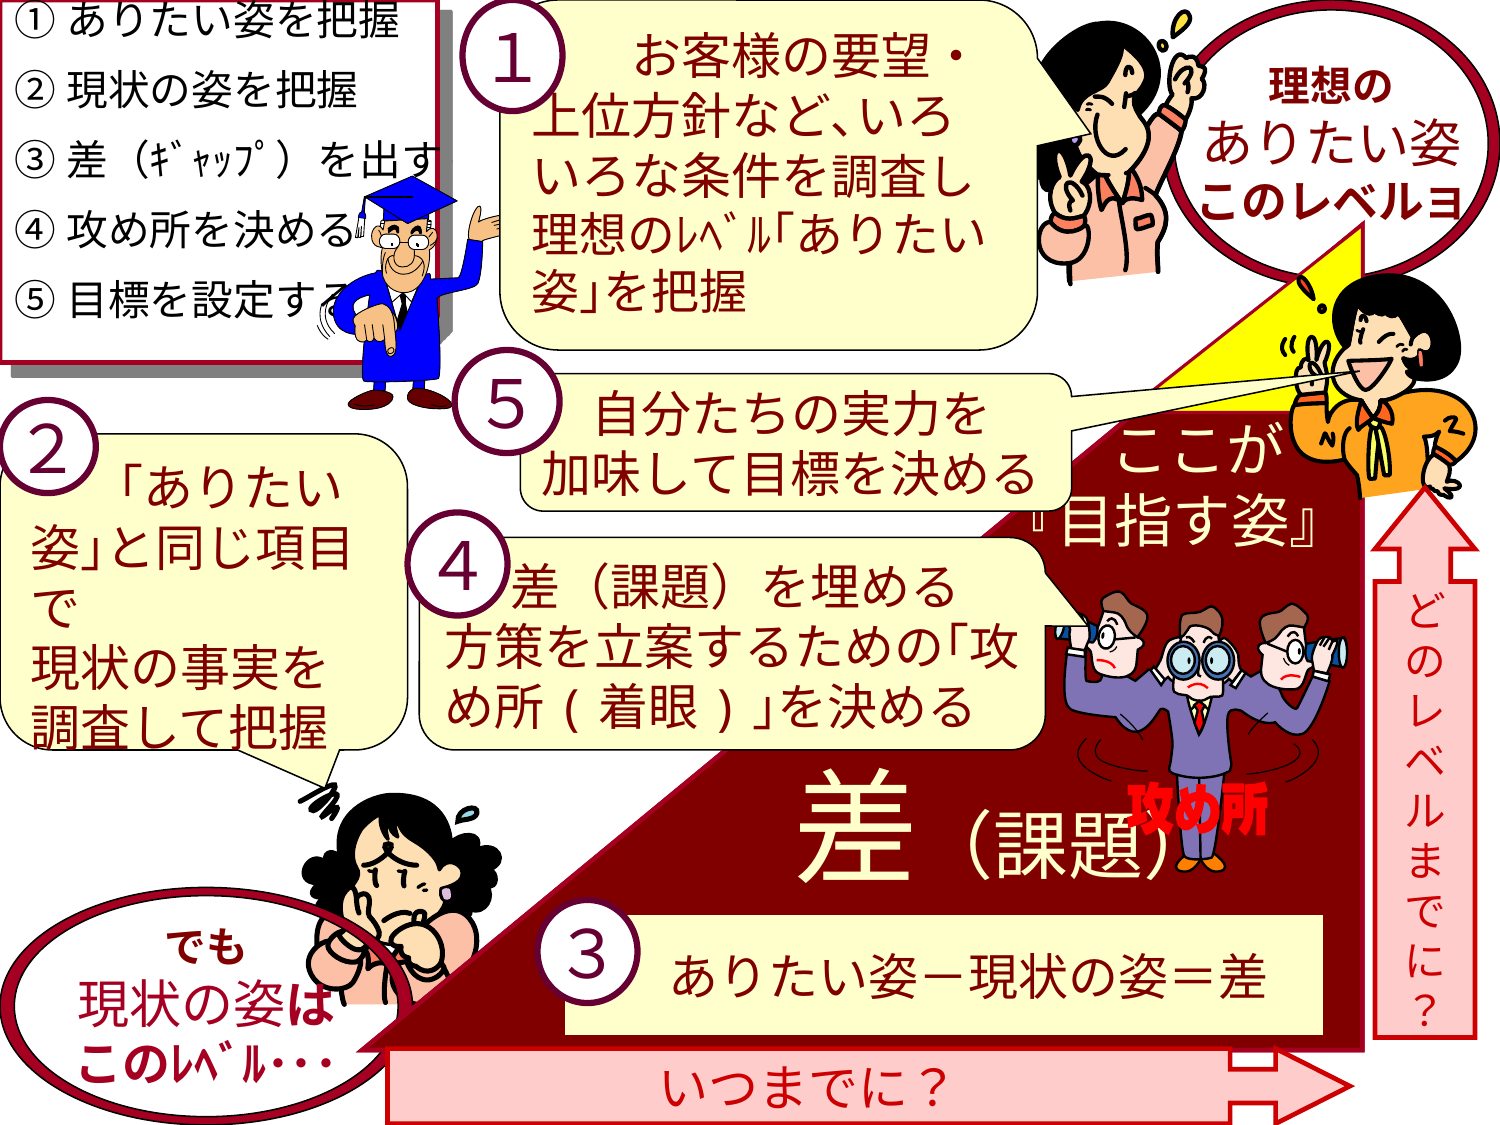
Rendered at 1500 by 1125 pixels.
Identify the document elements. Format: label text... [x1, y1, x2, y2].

picture [1052, 587, 1353, 877]
text_box でも 現状の姿は このﾚﾍﾞﾙ･･･ [0, 887, 387, 1125]
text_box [0, 399, 357, 751]
picture [1274, 262, 1500, 503]
text_box いつまでに？ [387, 1059, 1350, 1124]
picture [287, 774, 362, 1013]
text_box 理想の ありたい姿 このレベルヨ [1216, 0, 1500, 260]
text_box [462, 0, 1038, 223]
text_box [537, 899, 1326, 1038]
text_box ど の レ ベ ル ま で に ？ [1374, 511, 1475, 1038]
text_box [454, 349, 1072, 512]
picture [1038, 0, 1213, 224]
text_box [362, 224, 1363, 1051]
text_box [0, 0, 460, 398]
